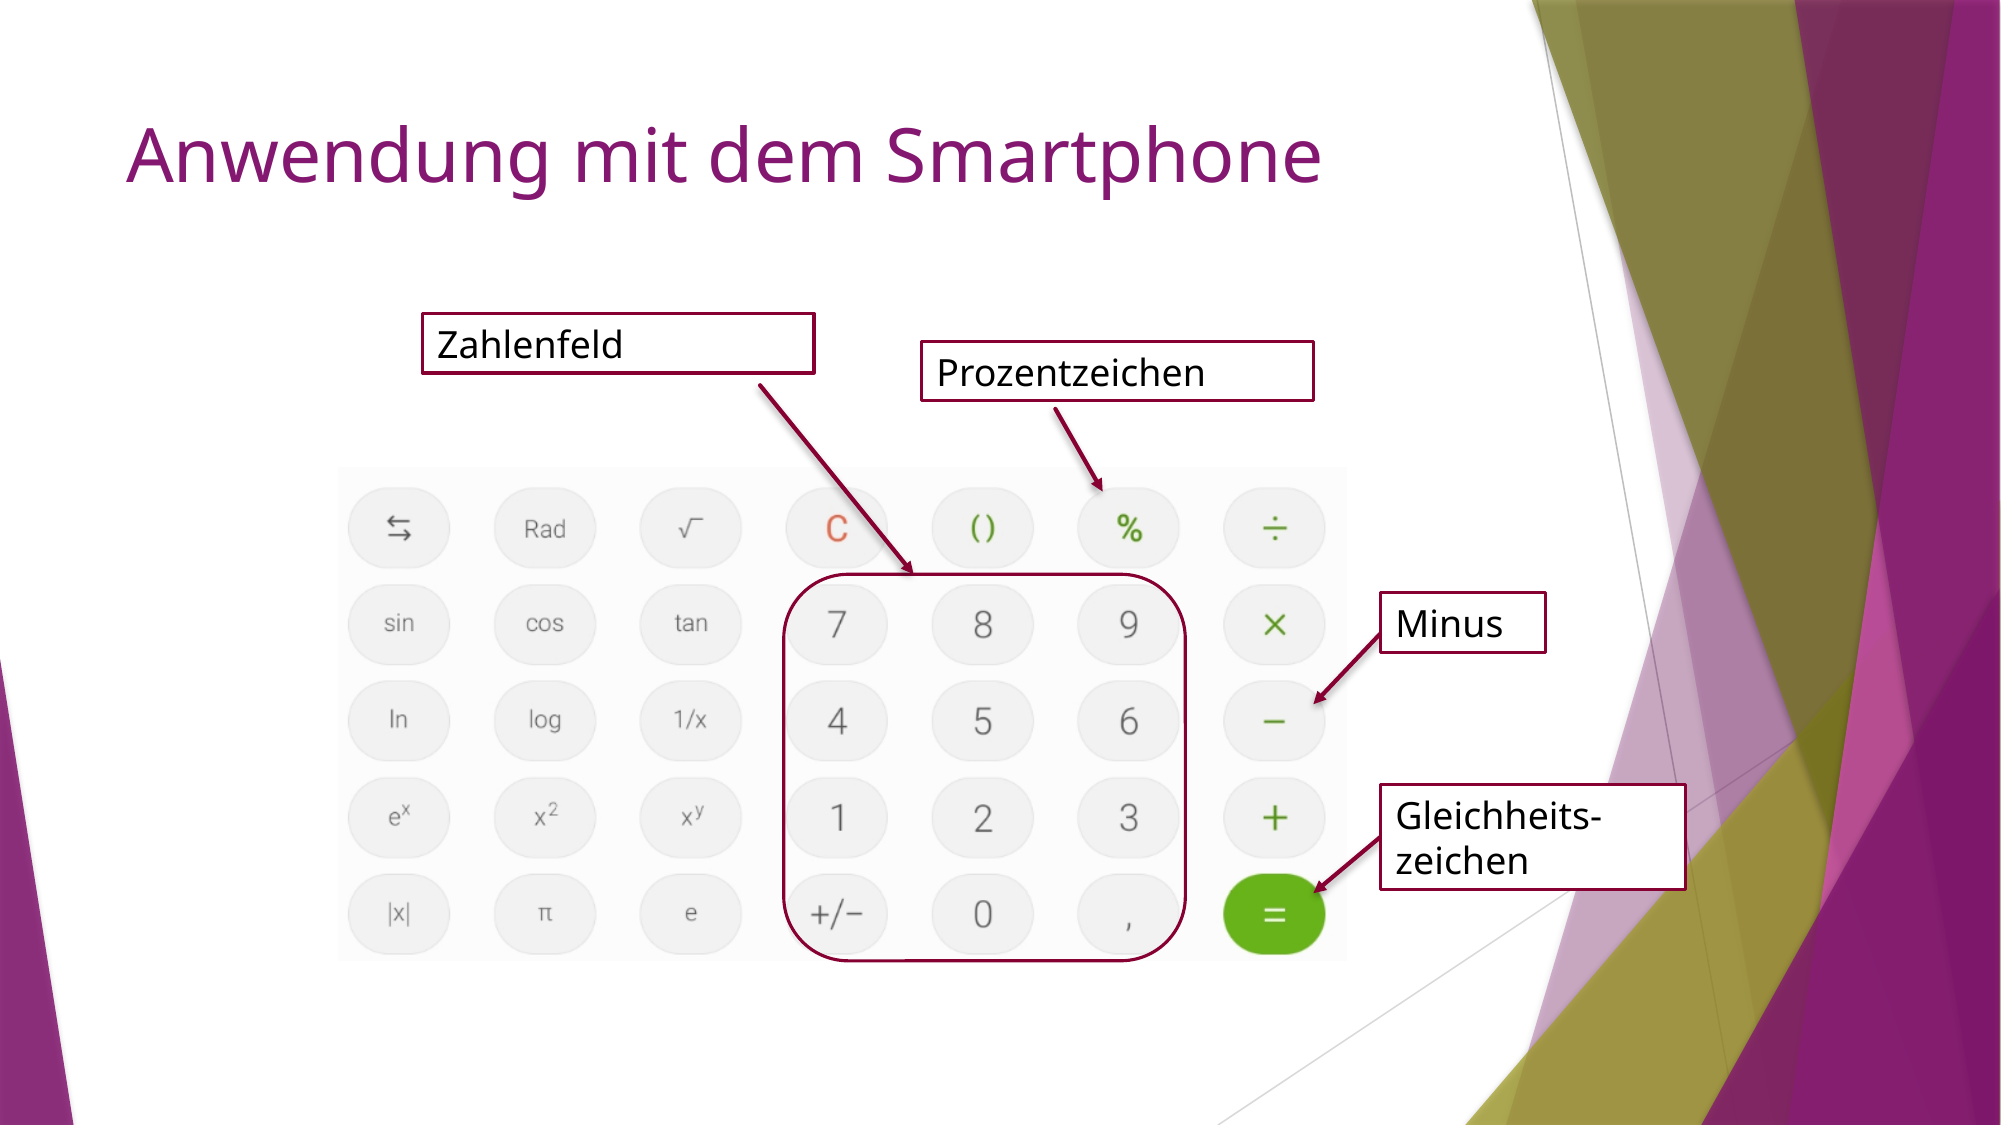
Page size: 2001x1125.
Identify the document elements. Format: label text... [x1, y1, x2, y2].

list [337, 467, 1348, 962]
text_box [1312, 632, 1382, 705]
text_box Minus [1379, 591, 1547, 654]
text_box Gleichheits-zeichen [1379, 783, 1687, 891]
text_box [759, 384, 914, 575]
text_box Prozentzeichen [920, 340, 1315, 402]
text_box Zahlenfeld [421, 312, 816, 375]
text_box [1054, 408, 1104, 493]
title Anwendung mit dem Smartphone [111, 99, 1522, 317]
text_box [1312, 836, 1382, 894]
